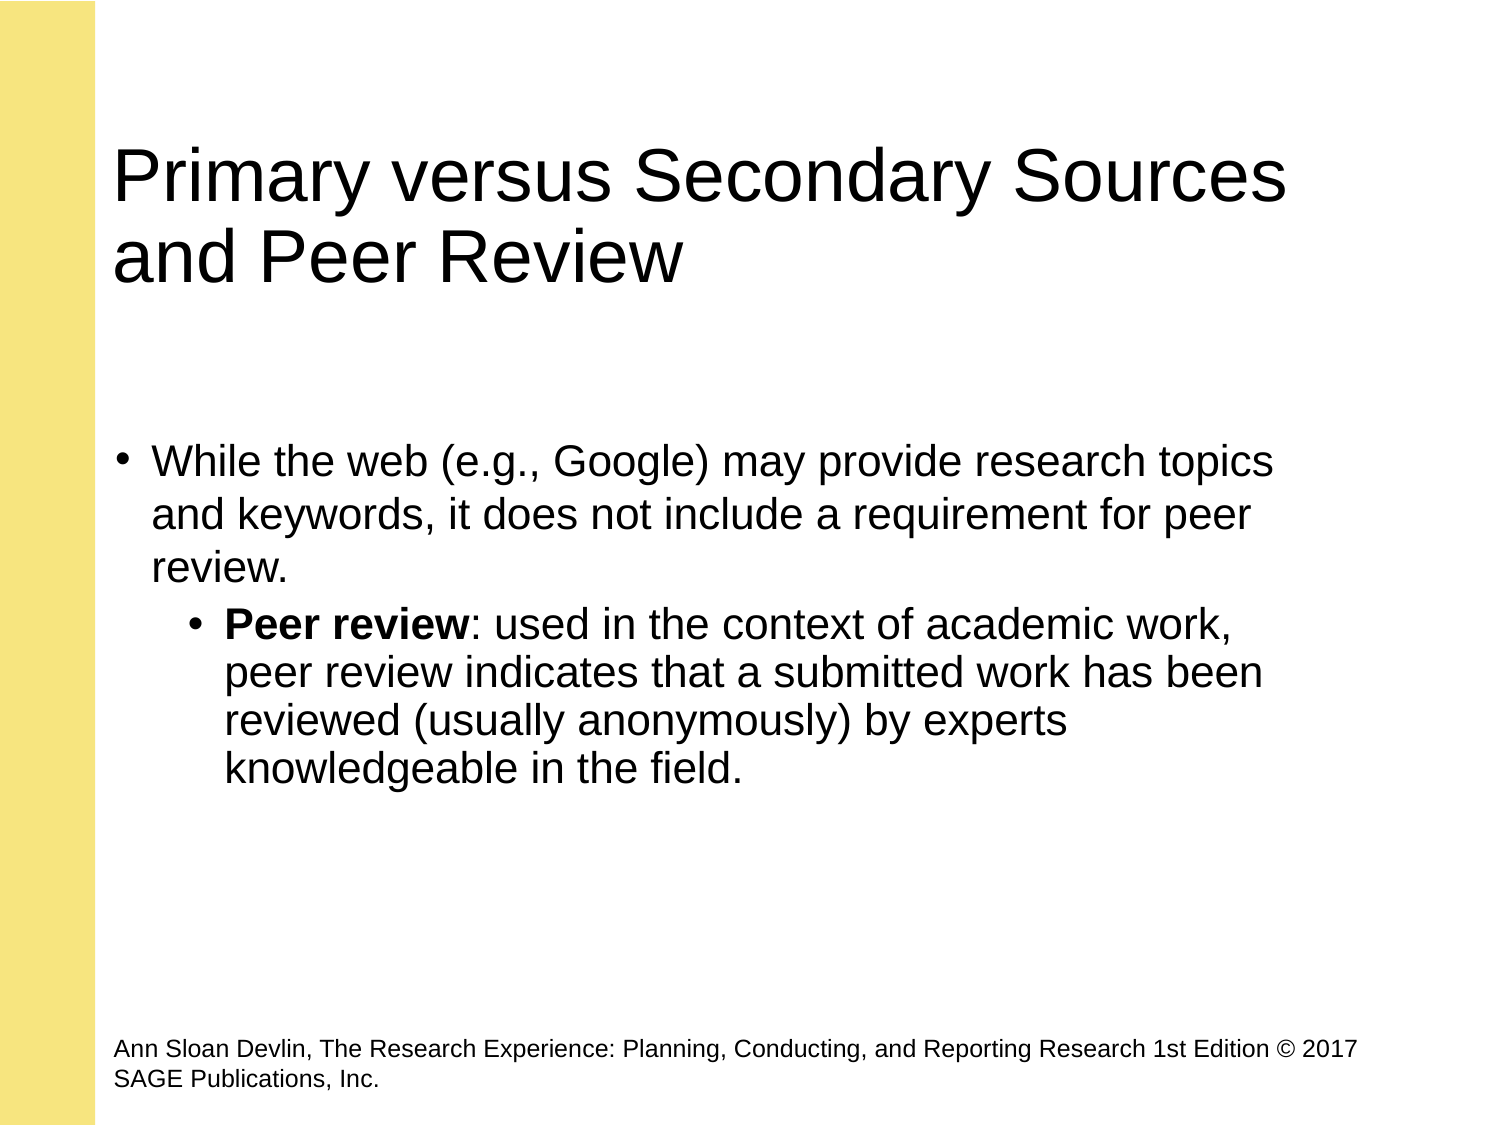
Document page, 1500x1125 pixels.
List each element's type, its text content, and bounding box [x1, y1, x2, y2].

title Primary versus Secondary Sources and Peer Review [97, 128, 1449, 307]
list While the web (e.g., Google) may provide research topics and keywords, it does not include a requirement for peer review. Peer review: used in the context of academic work, peer review indicates that a submitted work has been reviewed (usually anonymously) by experts knowledgeable in the field. [100, 424, 1318, 804]
picture [0, 1, 96, 1125]
